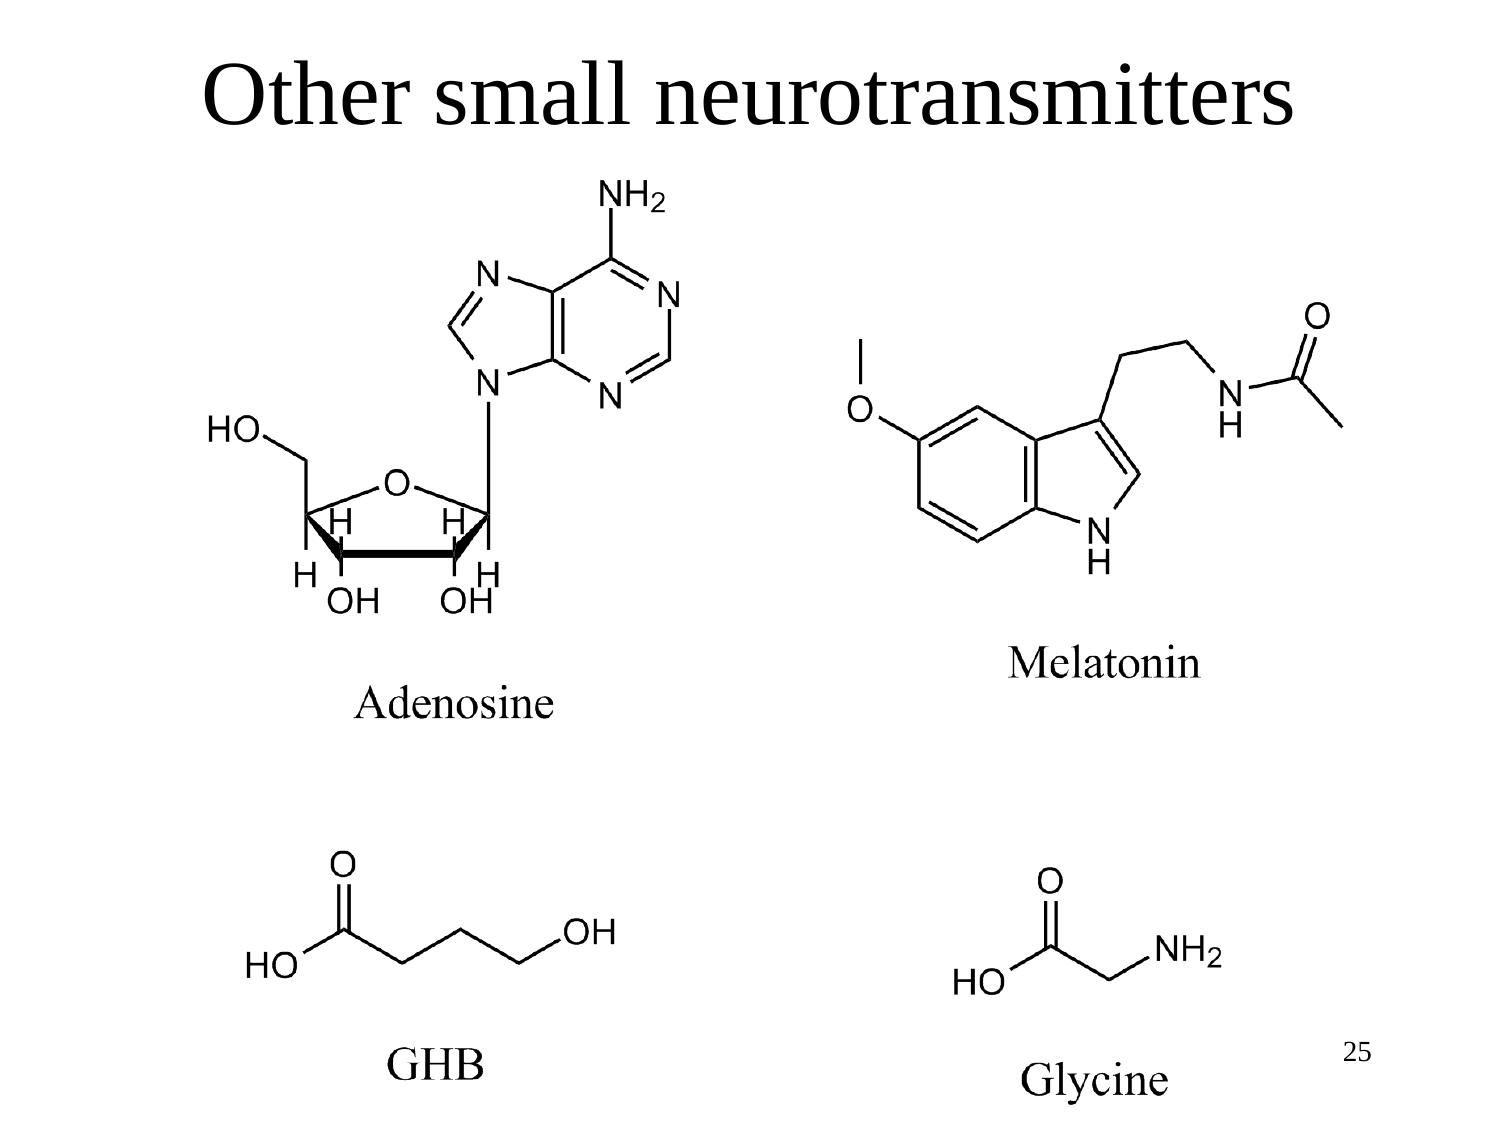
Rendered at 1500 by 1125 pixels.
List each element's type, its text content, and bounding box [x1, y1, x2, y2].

picture [199, 168, 1351, 1113]
slide_number 25 [1354, 1024, 1388, 1101]
title Other small neurotransmitters [112, 12, 1388, 163]
